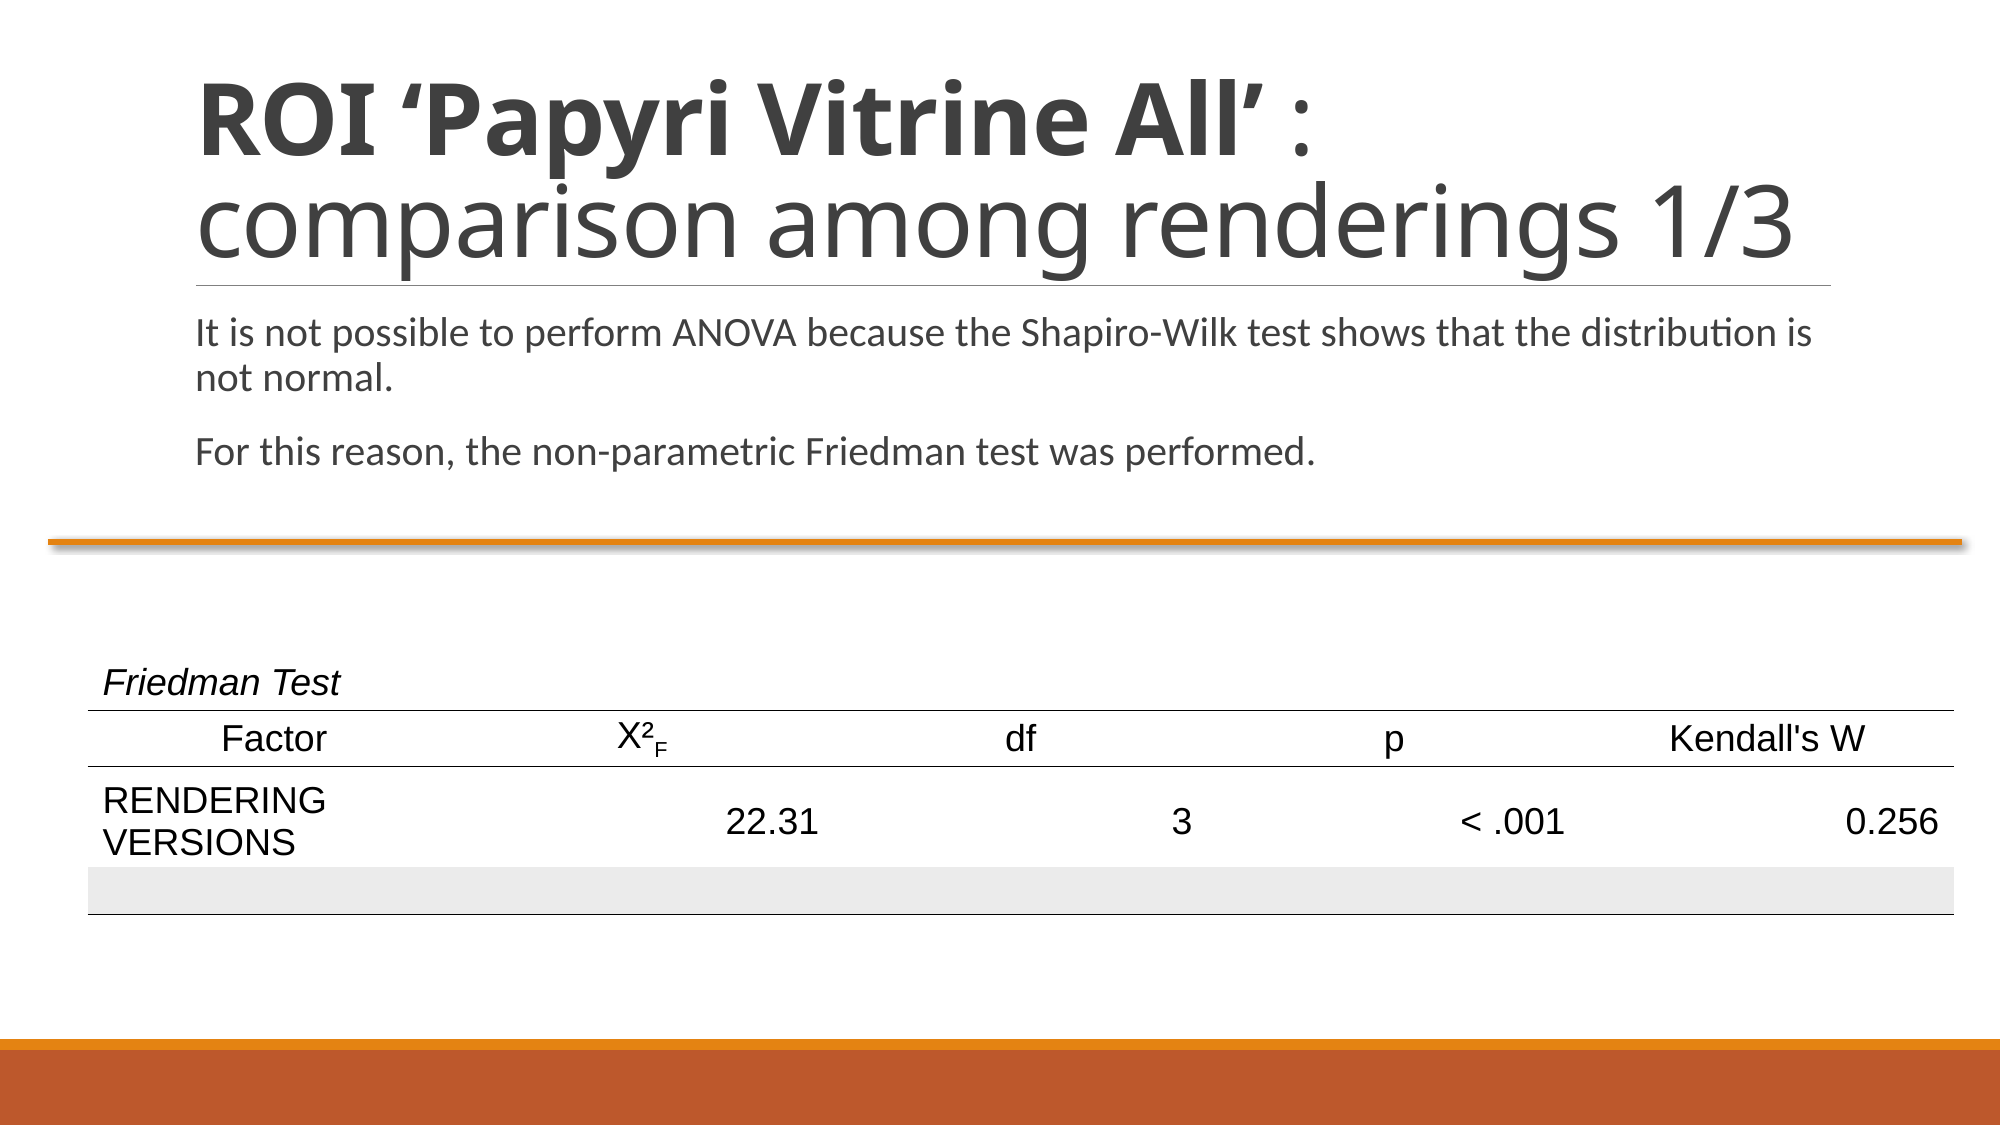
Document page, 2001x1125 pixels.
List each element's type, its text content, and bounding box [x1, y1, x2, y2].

table_header Friedman Test [88, 654, 1954, 710]
table_cell Kendall's W [1581, 711, 1954, 766]
table_cell Factor [88, 711, 461, 766]
table_cell [88, 867, 1954, 914]
table_cell RENDERING VERSIONS [88, 767, 461, 867]
list It is not possible to perform ANOVA because the Shapiro-Wilk test shows that the distribution is not normal. For this reason, the non-parametric Friedman test was performed. [180, 302, 1830, 515]
title ROI ‘Papyri Vitrine All’ : comparison among renderings​ 1/3 [180, 47, 1830, 285]
table_cell 22.31 [461, 767, 834, 867]
table_cell df [834, 711, 1207, 766]
table_cell 3 [834, 767, 1207, 867]
table_cell 0.256 [1581, 767, 1954, 867]
table_cell p [1207, 711, 1581, 766]
table_cell < .001 [1207, 767, 1581, 867]
table_cell Χ²F [461, 711, 834, 766]
